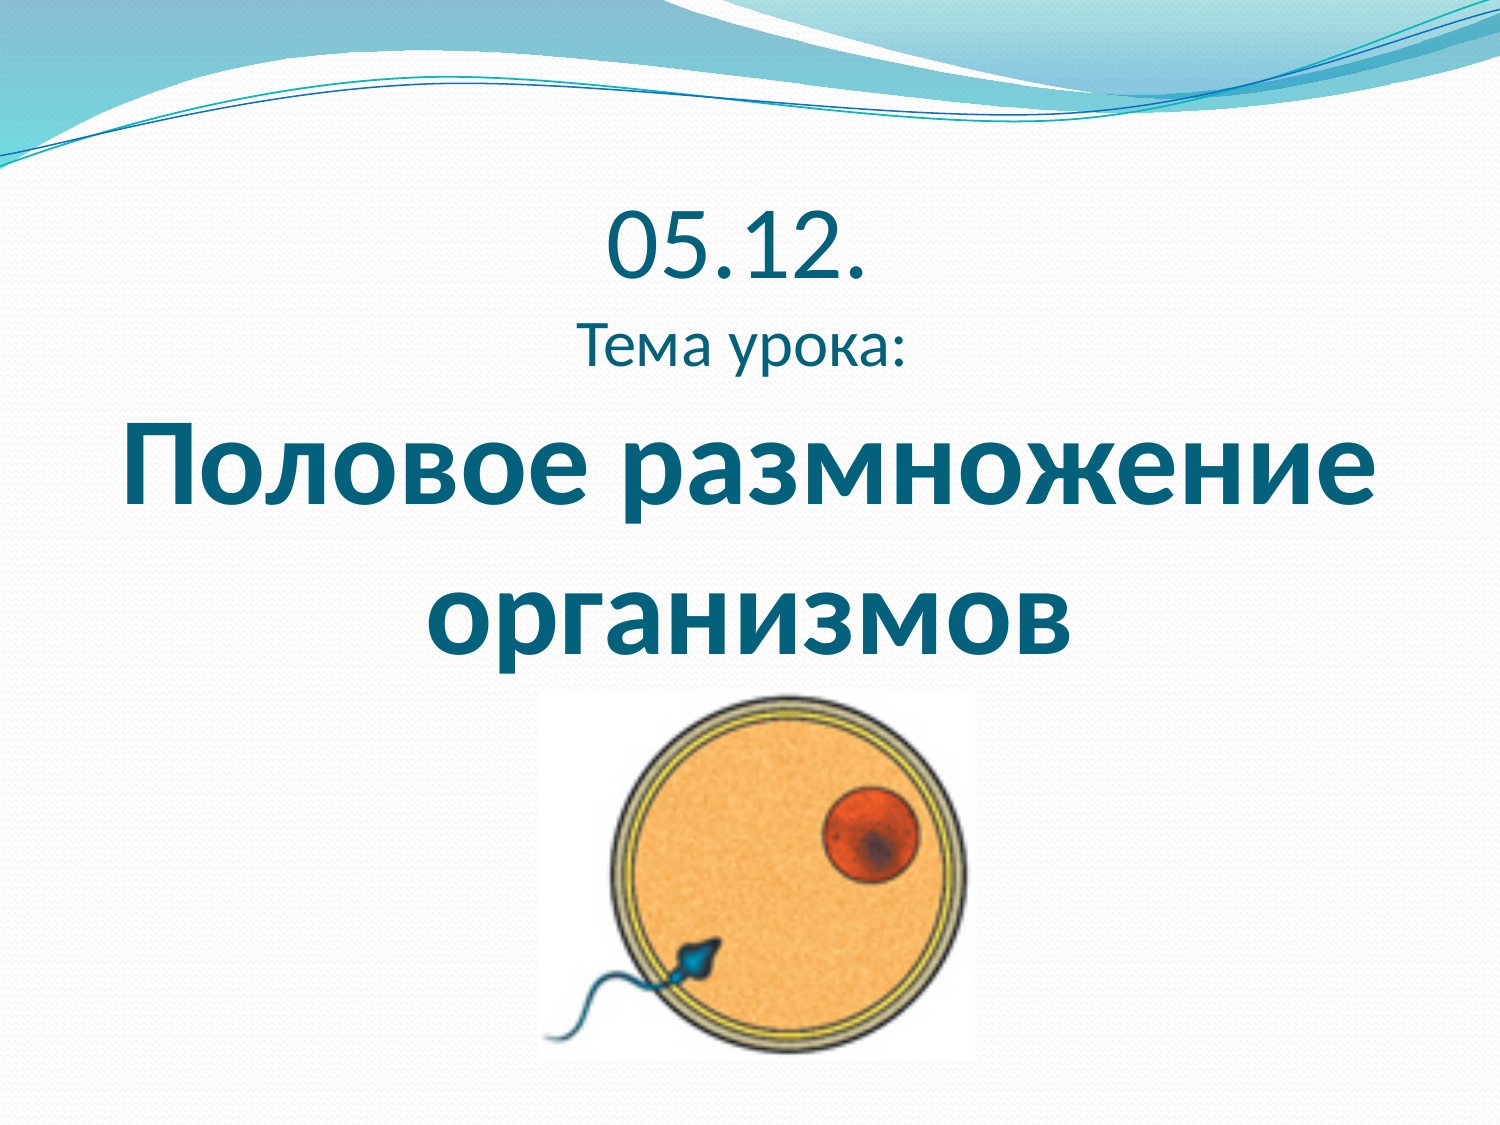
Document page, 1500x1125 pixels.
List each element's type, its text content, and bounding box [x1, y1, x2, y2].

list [538, 691, 975, 1062]
title 05.12. Тема урока: Половое размножение организмов [75, 115, 1425, 680]
